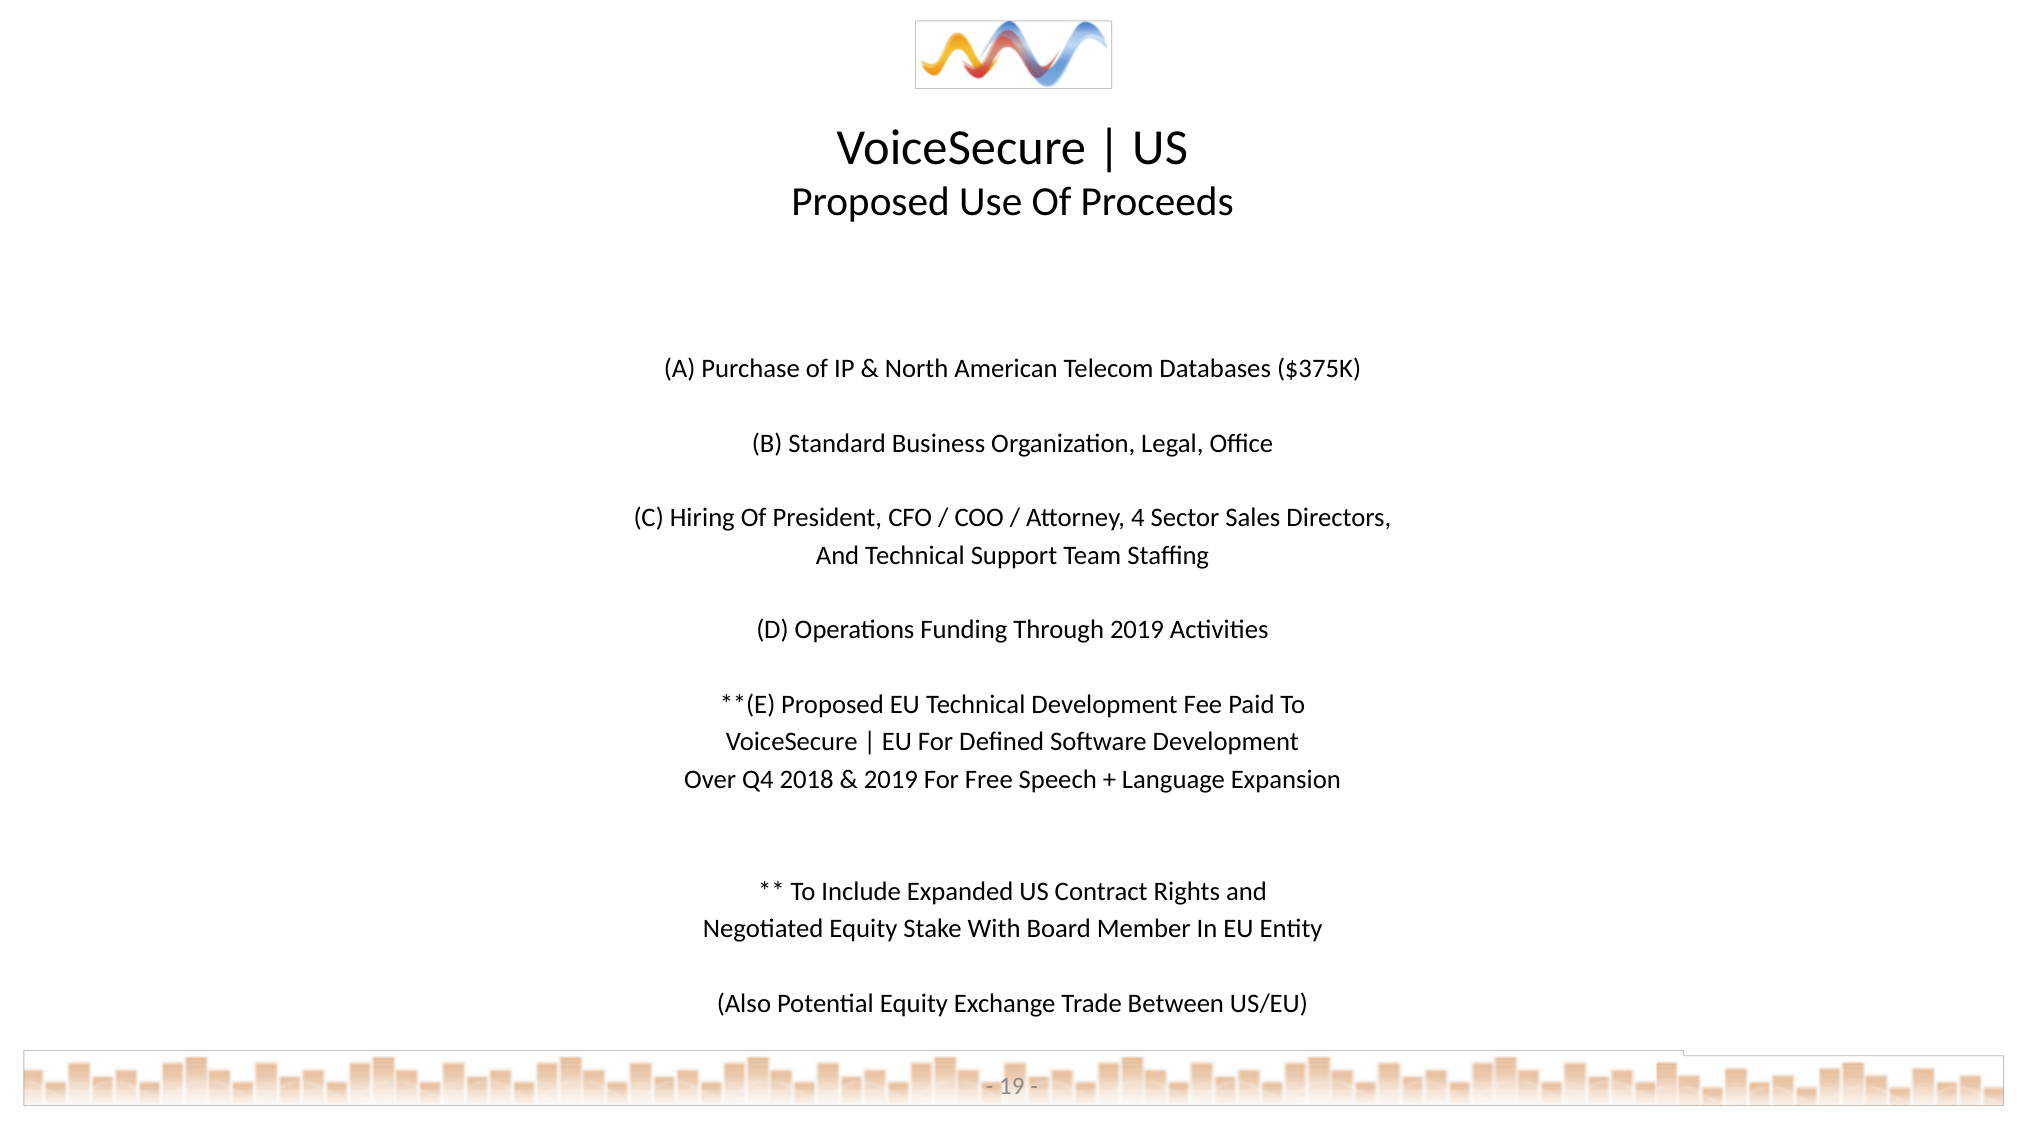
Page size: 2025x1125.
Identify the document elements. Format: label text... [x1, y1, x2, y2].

slide_number - 19 - [940, 1054, 1083, 1115]
title VoiceSecure | US Proposed Use Of Proceeds [101, 45, 1924, 231]
text_box (A) Purchase of IP & North American Telecom Databases ($375K) (B) Standard Business Organization, Legal, Office (C) Hiring Of President, CFO / COO / Attorney, 4 Sector Sales Directors, And Technical Support Team Staffing (D) Operations Funding Through 2019 Activities **(E) Proposed EU Technical Development Fee Paid To VoiceSecure | EU For Defined Software Development Over Q4 2018 & 2019 For Free Speech + Language Expansion ** To Include Expanded US Contract Rights and Negotiated Equity Stake With Board Member In EU Entity (Also Potential Equity Exchange Trade Between US/EU) [101, 231, 1924, 1030]
